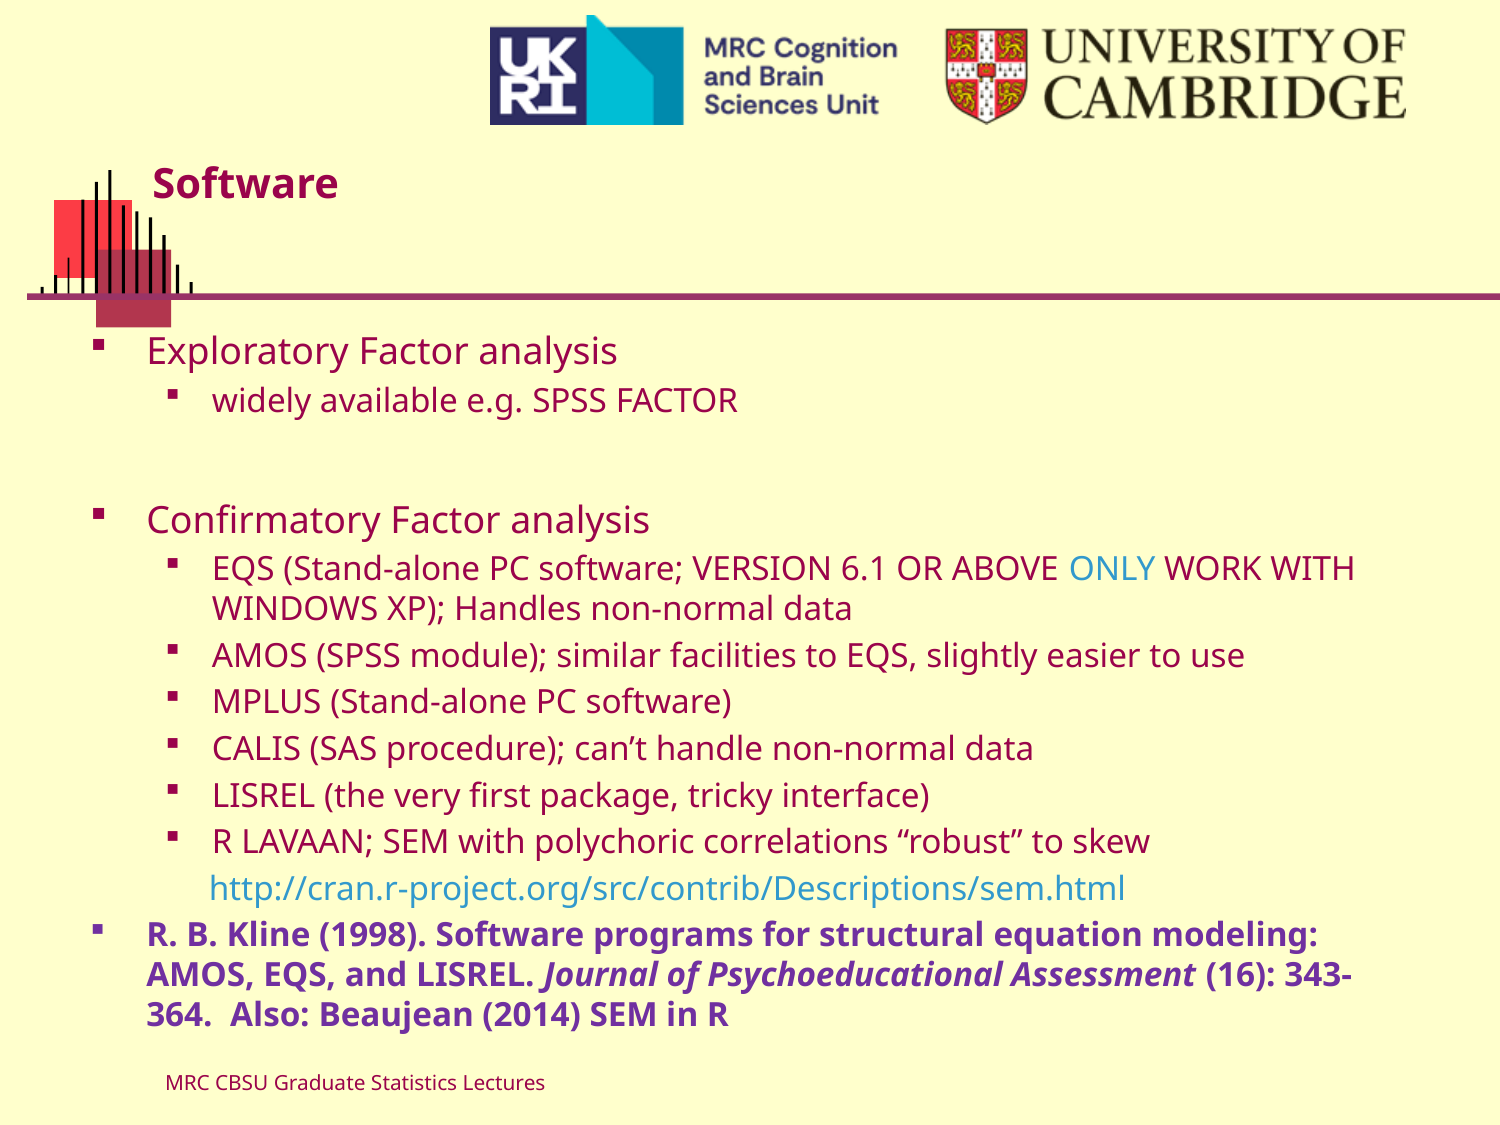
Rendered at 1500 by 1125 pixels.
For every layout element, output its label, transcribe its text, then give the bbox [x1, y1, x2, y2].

picture [490, 15, 1406, 125]
footer MRC CBSU Graduate Statistics Lectures [149, 1062, 988, 1101]
title Software [137, 137, 988, 233]
list Exploratory Factor analysis widely available e.g. SPSS FACTOR Confirmatory Factor analysis EQS (Stand-alone PC software; VERSION 6.1 OR ABOVE ONLY WORK WITH WINDOWS XP); Handles non-normal data AMOS (SPSS module); similar facilities to EQS, slightly easier to use MPLUS (Stand-alone PC software) CALIS (SAS procedure); can’t handle non-normal data LISREL (the very first package, tricky interface) R LAVAAN; SEM with polychoric correlations “robust” to skew http://cran.r-project.org/src/contrib/Descriptions/sem.html R. B. Kline (1998). Software programs for structural equation modeling: AMOS, EQS, and LISREL. Journal of Psychoeducational Assessment (16): 343-364. Also: Beaujean (2014) SEM in R [75, 267, 1425, 1059]
